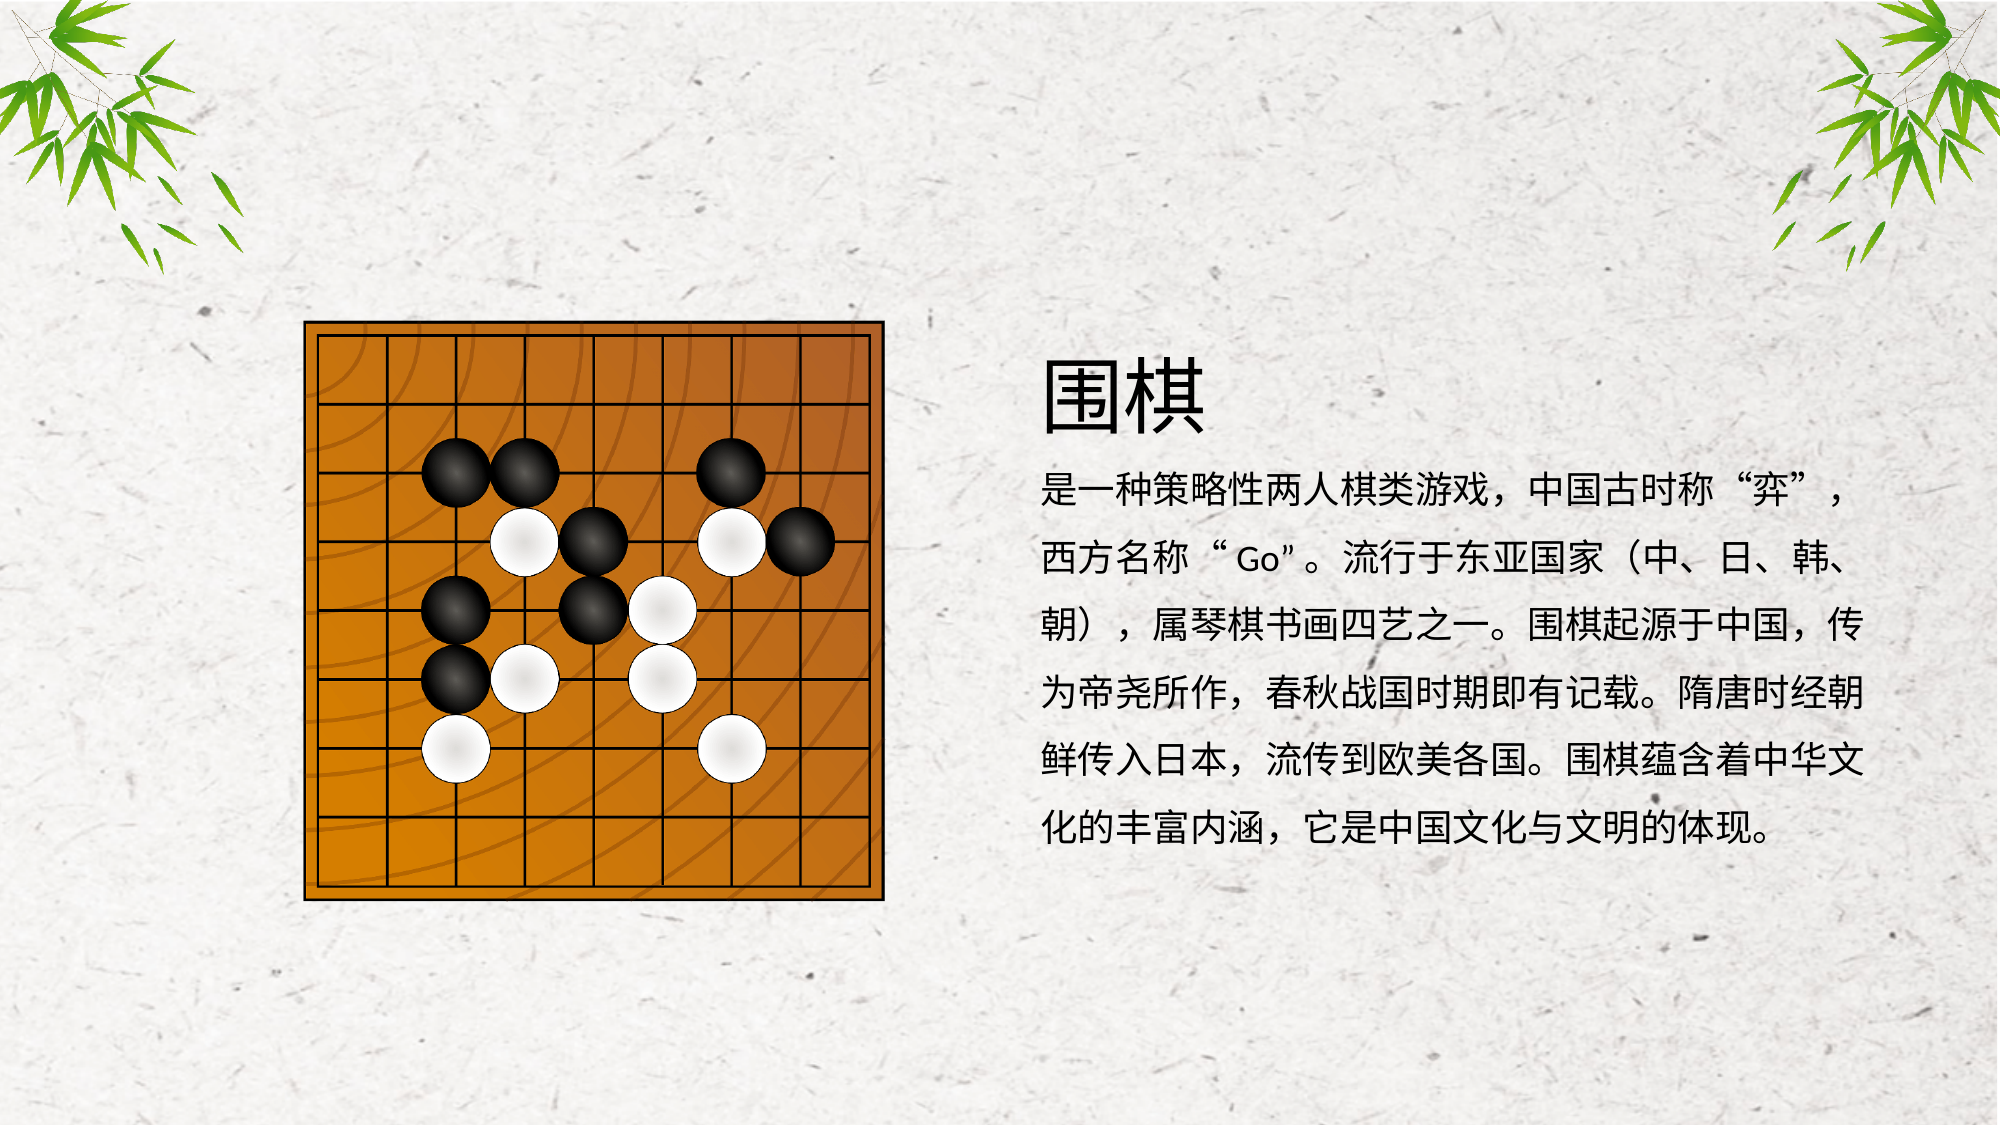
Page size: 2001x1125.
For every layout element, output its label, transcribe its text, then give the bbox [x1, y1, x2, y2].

text_box 围棋 是一种策略性两人棋类游戏，中国古时称“弈”，西方名称“Go”。流行于东亚国家（中、日、韩、朝），属琴棋书画四艺之一。围棋起源于中国，传为帝尧所作，春秋战国时期即有记载。隋唐时经朝鲜传入日本，流传到欧美各国。围棋蕴含着中华文化的丰富内涵，它是中国文化与文明的体现。 [1025, 286, 1896, 857]
picture [0, 0, 2000, 1125]
